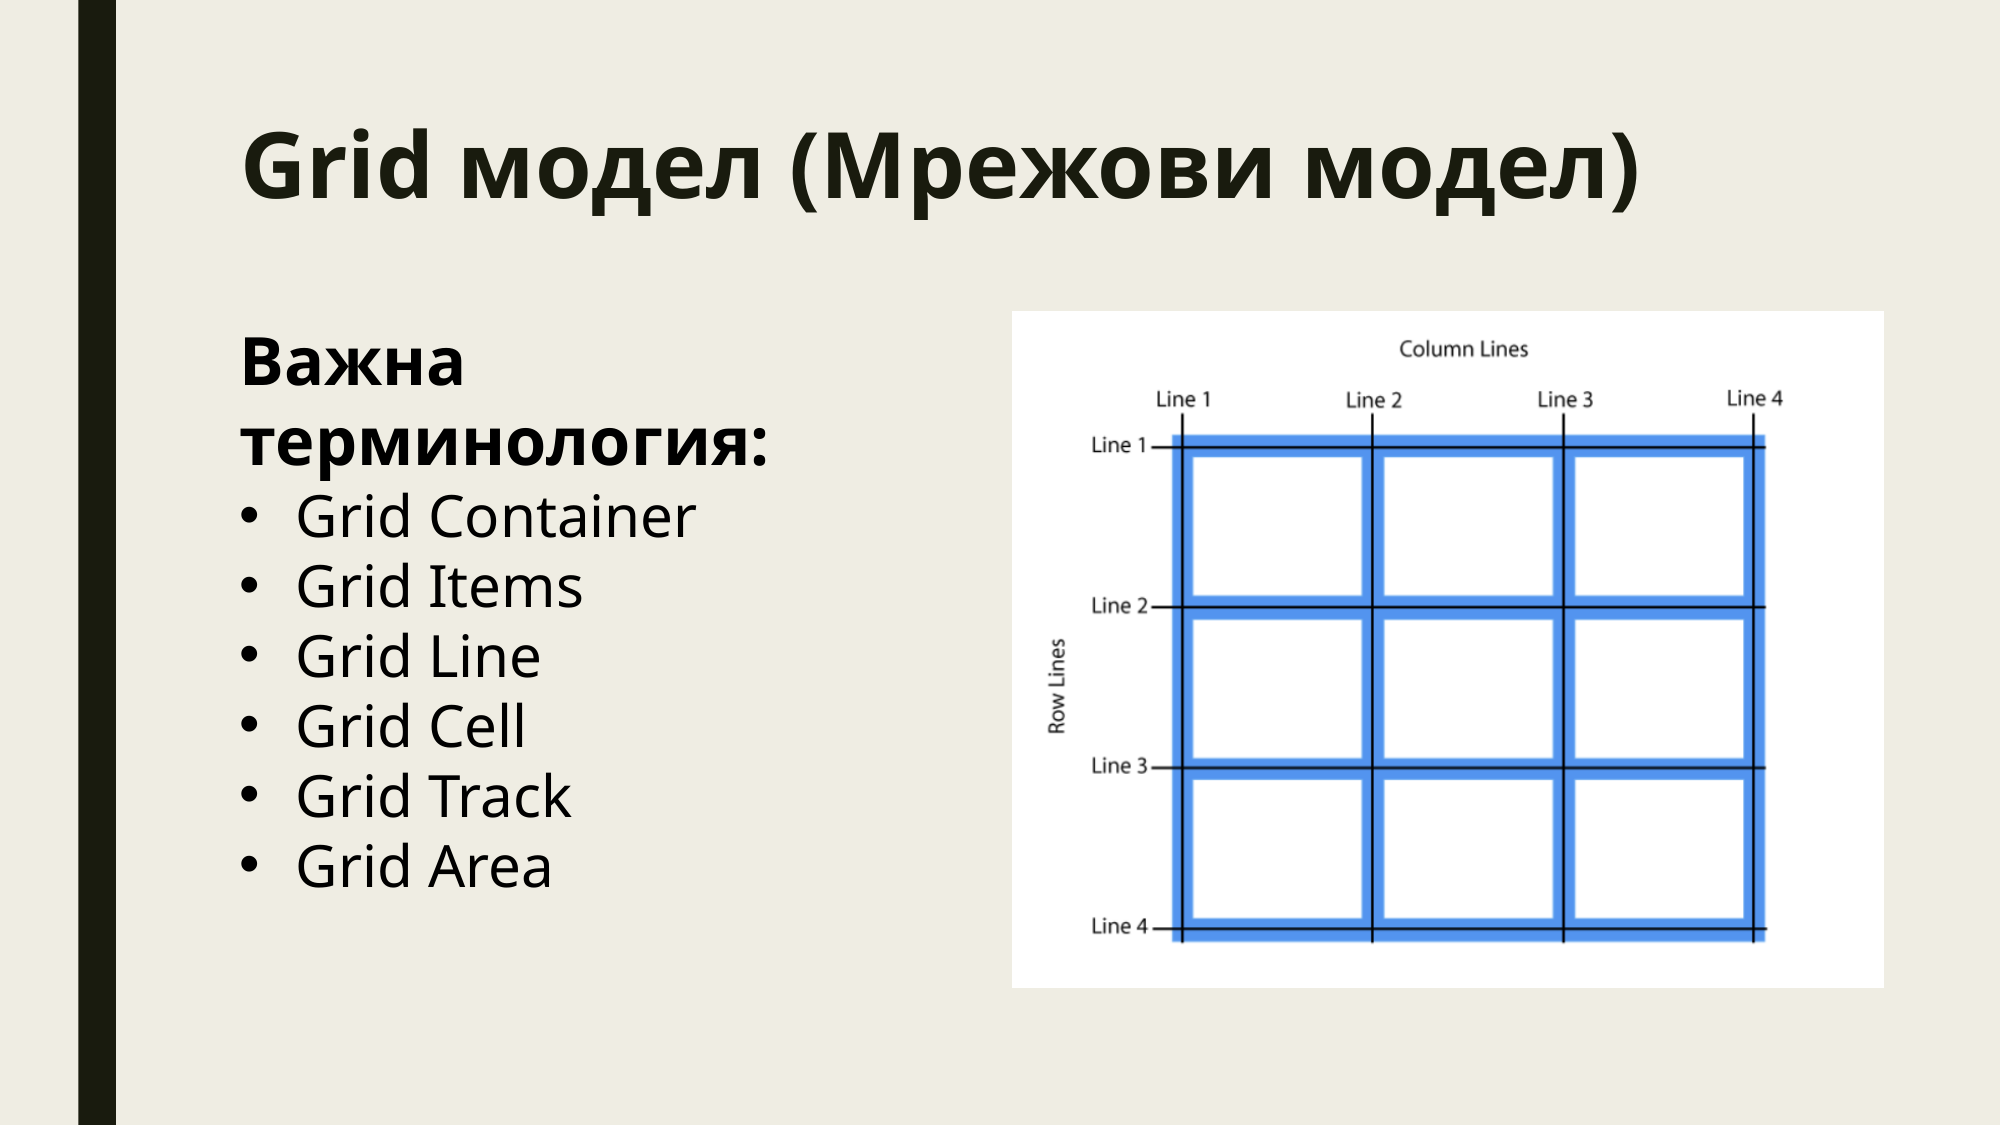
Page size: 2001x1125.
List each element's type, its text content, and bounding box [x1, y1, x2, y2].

picture [1012, 311, 1884, 988]
title Grid модел (Мрежови модел) [225, 112, 1800, 357]
text_box Важна терминология: Grid Container Grid Items Grid Line Grid Cell Grid Track Grid Area [224, 311, 787, 907]
